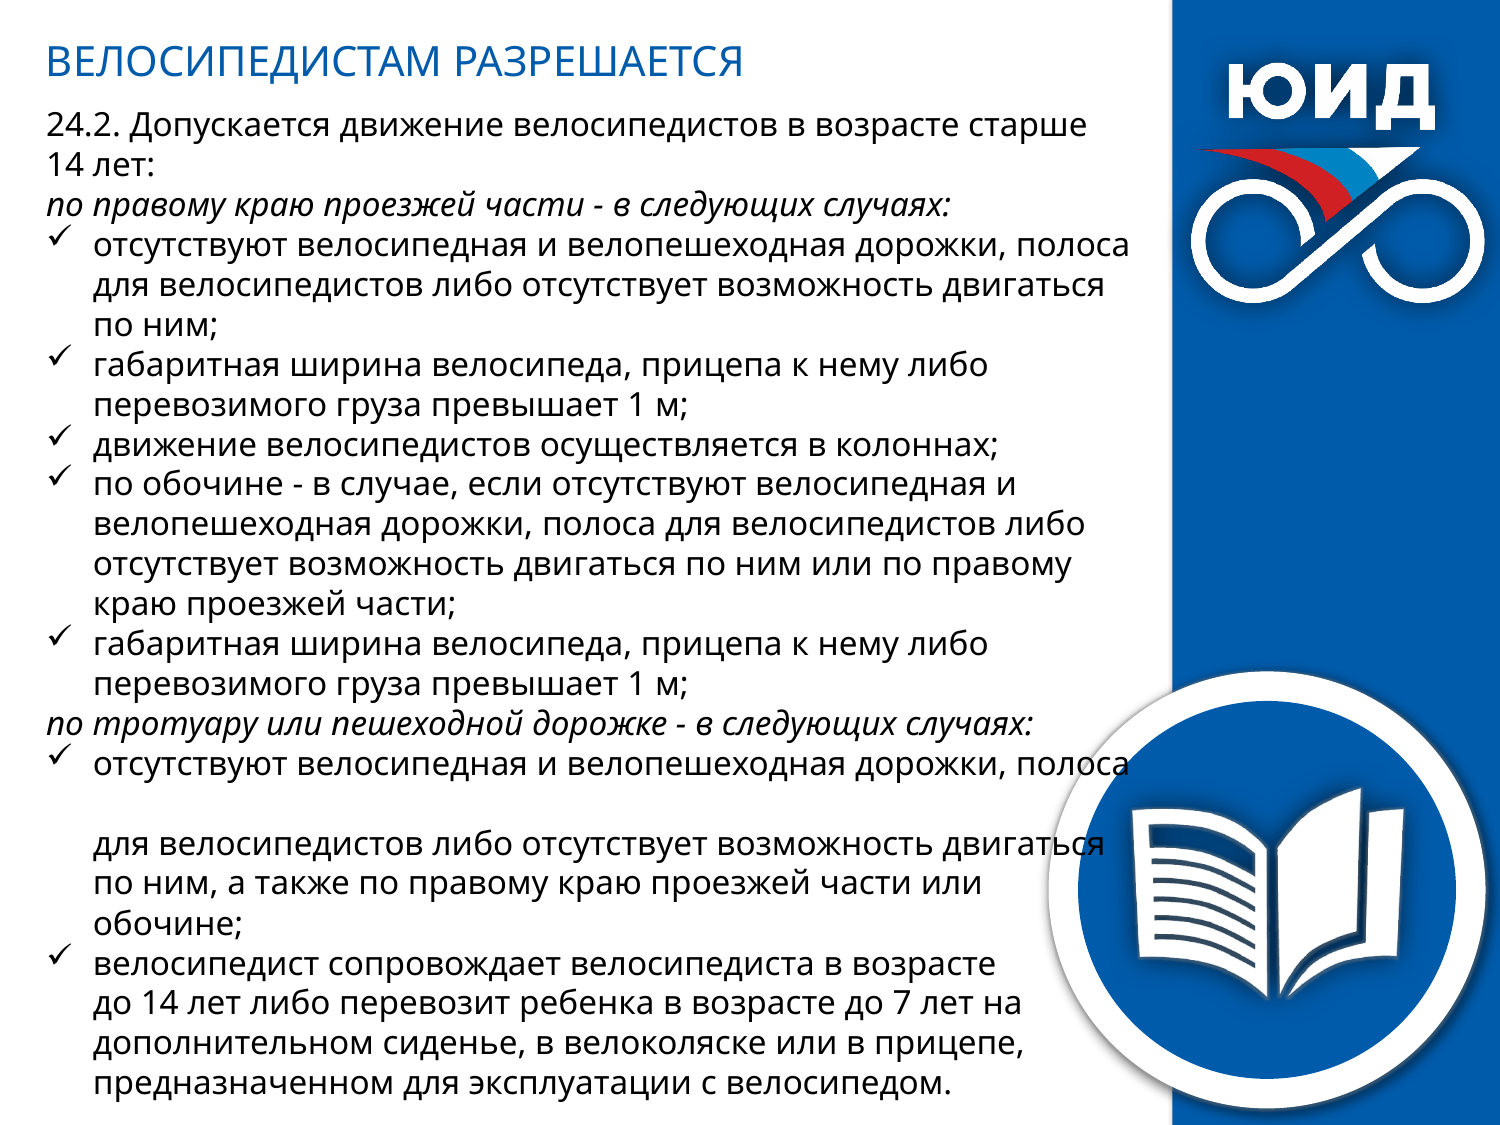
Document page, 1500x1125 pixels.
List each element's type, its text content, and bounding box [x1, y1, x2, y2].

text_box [1048, 0, 1500, 1125]
text_box ВЕЛОСИПЕДИСТАМ РАЗРЕШАЕТСЯ [31, 26, 1048, 92]
text_box 24.2. Допускается движение велосипедистов в возрасте старше 14 лет: по правому краю проезжей части - в следующих случаях: отсутствуют велосипедная и велопешеходная дорожки, полоса для велосипедистов либо отсутствует возможность двигаться по ним; габаритная ширина велосипеда, прицепа к нему либо перевозимого груза превышает 1 м; движение велосипедистов осуществляется в колоннах; по обочине - в случае, если отсутствуют велосипедная и велопешеходная дорожки, полоса для велосипедистов либо отсутствует возможность двигаться по ним или по правому краю проезжей части; габаритная ширина велосипеда, прицепа к нему либо перевозимого груза превышает 1 м; по тротуару или пешеходной дорожке - в следующих случаях: отсутствуют велосипедная и велопешеходная дорожки, полоса для велосипедистов либо отсутствует возможность двигаться по ним, а также по правому краю проезжей части или обочине; велосипедист сопровождает велосипедиста в возрасте до 14 лет либо перевозит ребенка в возрасте до 7 лет на дополнительном сиденье, в велоколяске или в прицепе, предназначенном для эксплуатации с велосипедом. [31, 95, 1048, 1109]
